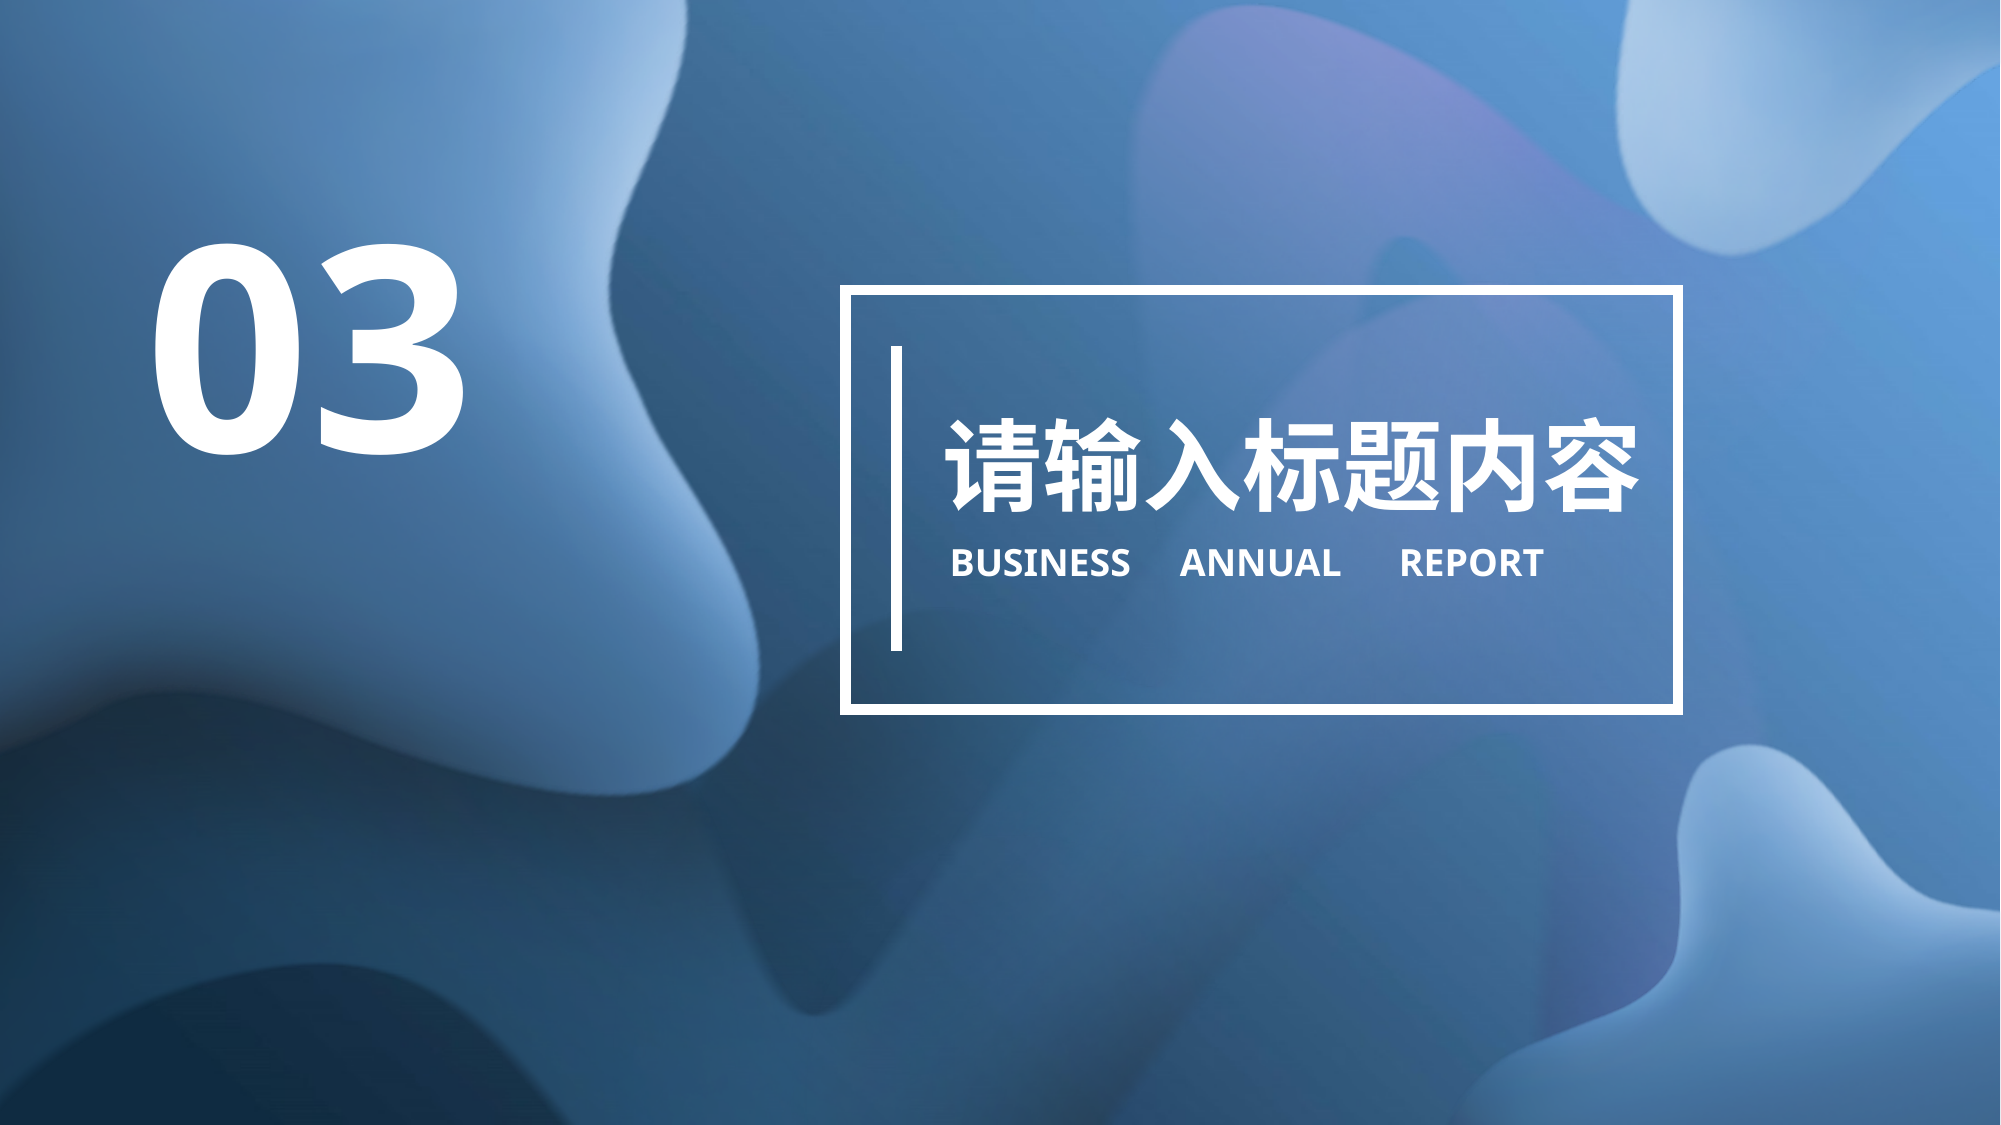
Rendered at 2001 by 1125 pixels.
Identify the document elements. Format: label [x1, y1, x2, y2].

text_box [845, 290, 1679, 710]
picture [0, 0, 2001, 1125]
